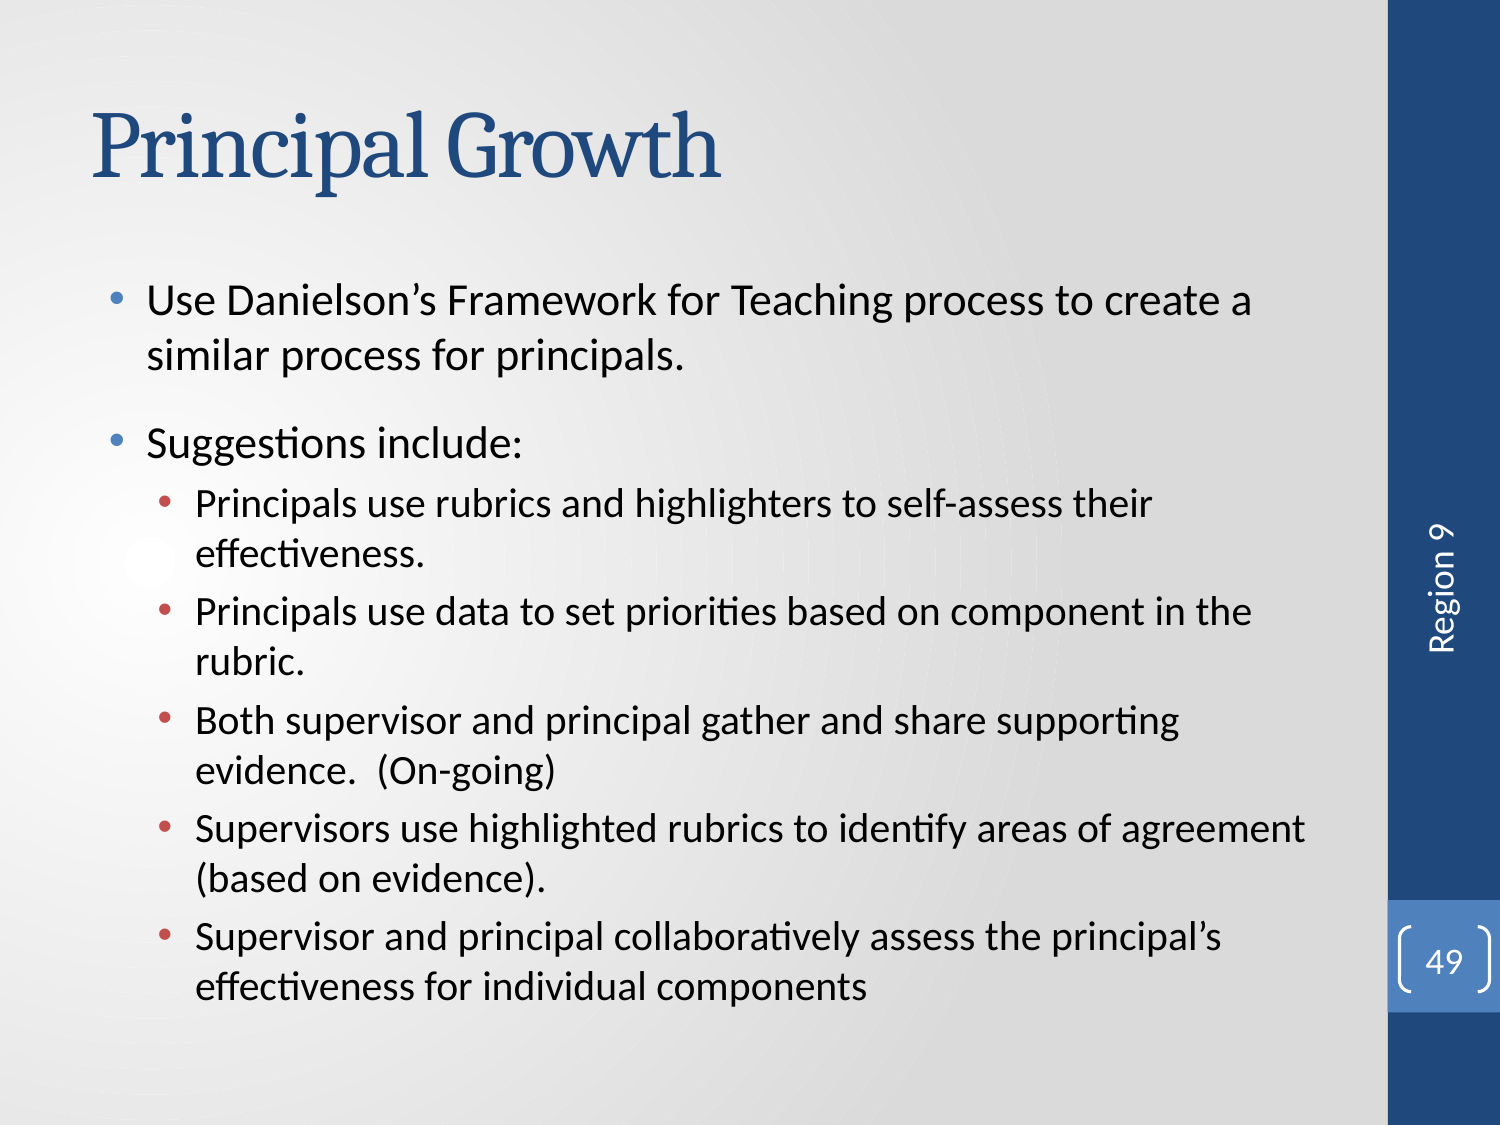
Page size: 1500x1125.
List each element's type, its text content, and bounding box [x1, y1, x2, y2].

slide_number 49 [1397, 925, 1492, 994]
footer Region 9 [1408, 500, 1469, 889]
list Use Danielson’s Framework for Teaching process to create a similar process for principals. Suggestions include: Principals use rubrics and highlighters to self-assess their effectiveness. Principals use data to set priorities based on component in the rubric. Both supervisor and principal gather and share supporting evidence. (On-going) Supervisors use highlighted rubrics to identify areas of agreement (based on evidence). Supervisor and principal collaboratively assess the principal’s effectiveness for individual components [75, 262, 1325, 1050]
title Principal Growth [75, 45, 1325, 233]
